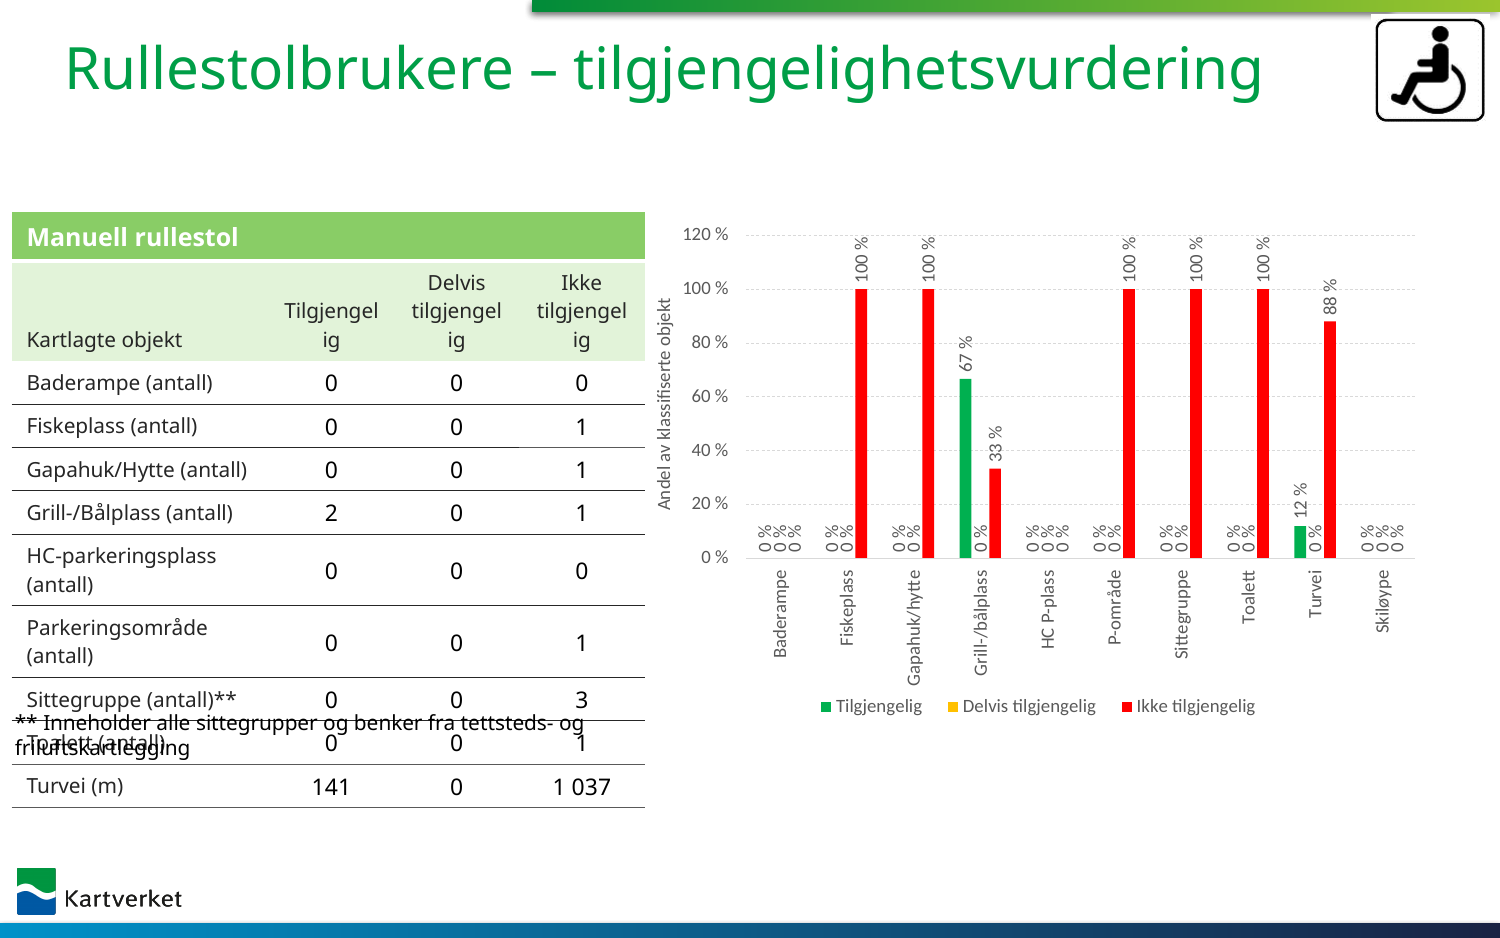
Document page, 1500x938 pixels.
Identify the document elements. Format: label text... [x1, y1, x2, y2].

table_cell 0 [269, 606, 394, 677]
table_cell Baderampe (antall) [12, 361, 269, 404]
table_cell 0 [269, 361, 394, 404]
table_cell 0 [394, 448, 519, 490]
table_cell 1 037 [519, 768, 645, 807]
table_cell Kartlagte objekt [12, 263, 269, 361]
table_cell 0 [394, 678, 519, 702]
table_cell Parkeringsområde (antall) [12, 606, 269, 677]
table_cell 141 [269, 768, 394, 807]
table_cell 0 [394, 768, 519, 807]
table_cell 0 [394, 606, 519, 677]
table_cell Gapahuk/Hytte (antall) [12, 448, 269, 490]
table_cell Fiskeplass (antall) [12, 405, 269, 447]
table_cell 3 [519, 678, 638, 702]
table_cell Delvis tilgjengelig [394, 263, 519, 361]
text_box Rullestolbrukere – tilgjengelighetsvurdering [49, 12, 1372, 109]
table_cell Tilgjengelig [269, 263, 394, 361]
table_cell 0 [519, 535, 638, 605]
table_cell Sittegruppe (antall)** [12, 678, 269, 702]
table_cell 0 [394, 361, 519, 404]
table_cell 0 [394, 535, 519, 605]
table_header Manuell rullestol [12, 212, 645, 259]
text_box ** Inneholder alle sittegrupper og benker fra tettsteds- og friluftskartlegging [0, 702, 745, 768]
picture [1371, 13, 1491, 127]
table_cell 0 [269, 448, 394, 490]
table_cell Grill-/Bålplass (antall) [12, 491, 269, 534]
table_cell 0 [394, 405, 519, 447]
table_cell 1 [519, 606, 638, 677]
table_cell HC-parkeringsplass (antall) [12, 535, 269, 605]
picture [643, 218, 1427, 728]
table_cell 2 [269, 491, 394, 534]
table_cell 0 [519, 361, 638, 404]
table_cell 0 [269, 405, 394, 447]
table_cell 1 [519, 448, 638, 490]
table_cell Turvei (m) [12, 768, 269, 807]
table_cell 1 [519, 491, 638, 534]
table_cell 0 [269, 678, 394, 702]
table_cell 0 [394, 491, 519, 534]
table_cell Ikke tilgjengelig [519, 263, 638, 361]
table_cell 0 [269, 535, 394, 605]
table_cell 1 [519, 405, 638, 447]
